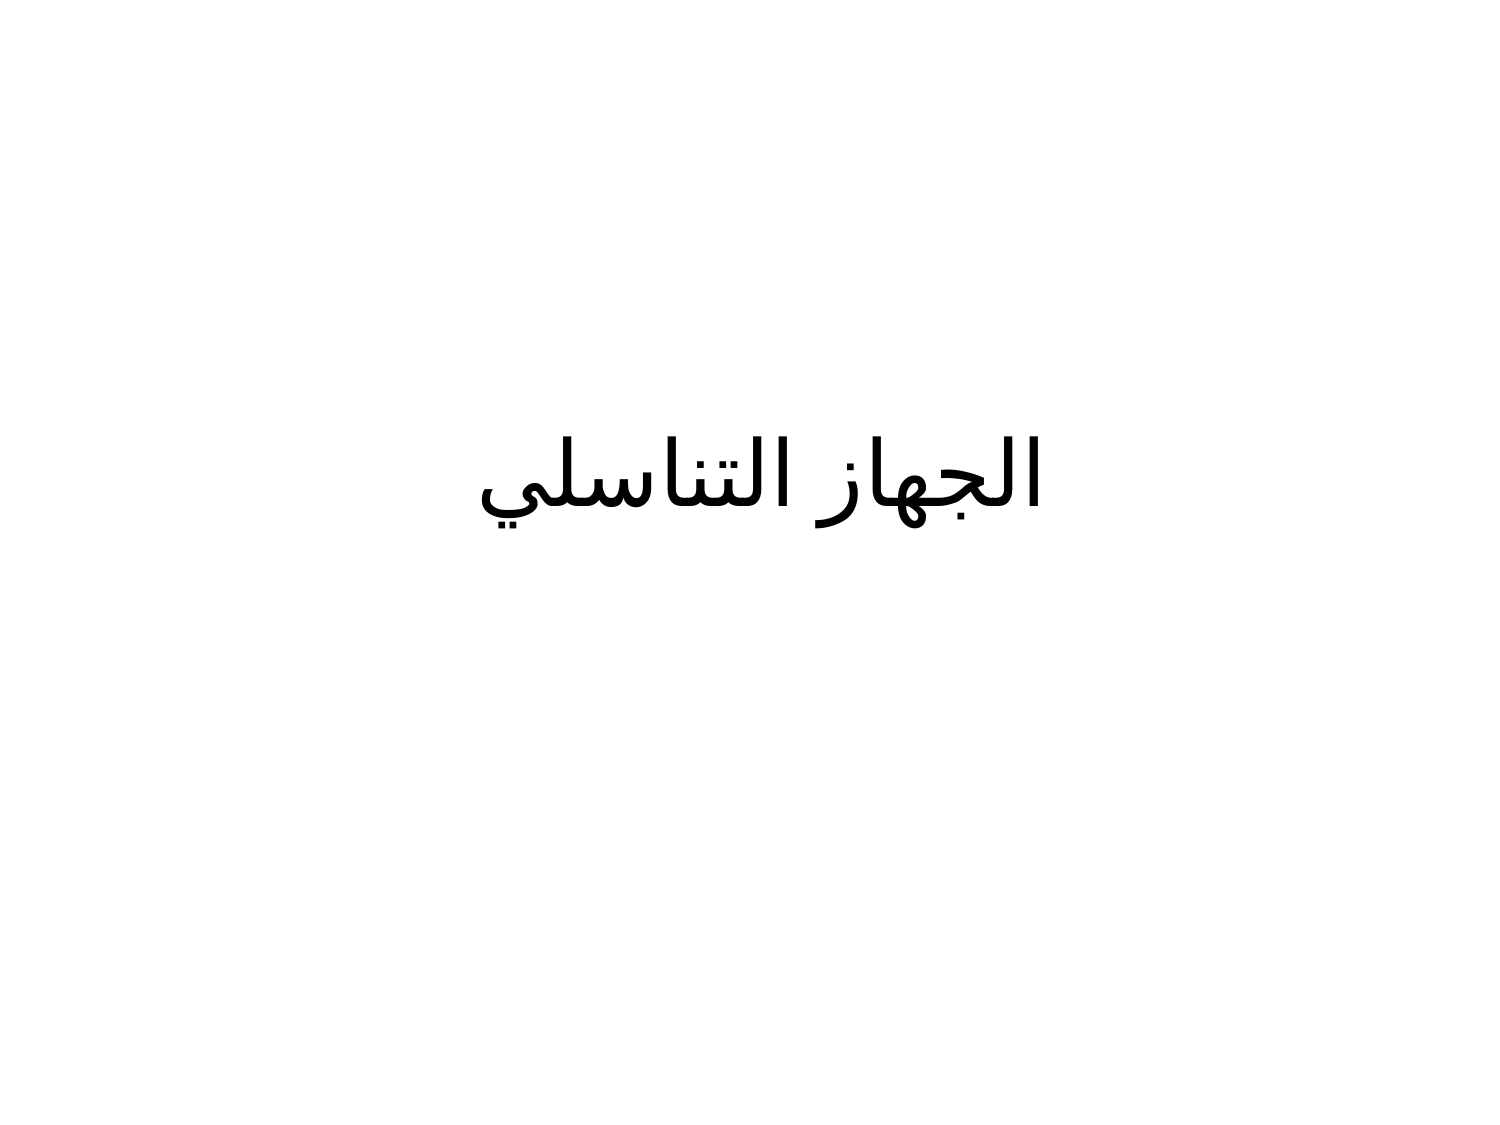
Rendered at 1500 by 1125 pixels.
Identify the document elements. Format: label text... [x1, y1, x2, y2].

title الجهاز التناسلي [112, 349, 1388, 591]
